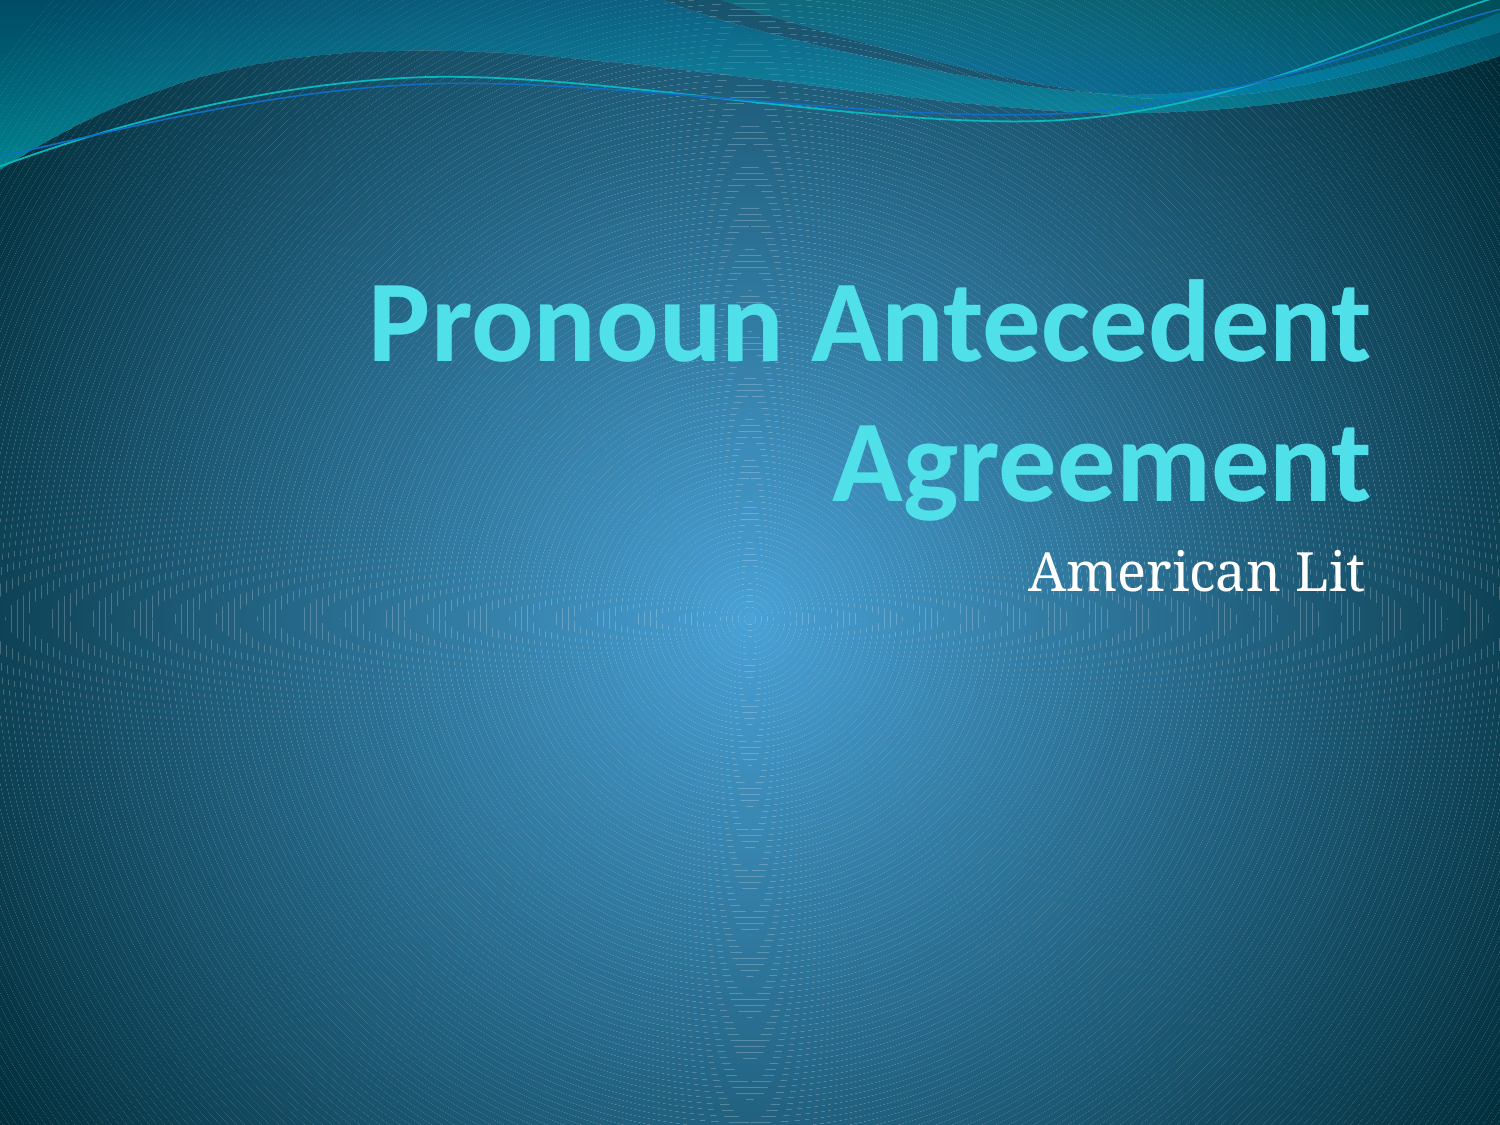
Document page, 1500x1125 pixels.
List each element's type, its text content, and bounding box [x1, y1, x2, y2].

subtitle American Lit [87, 529, 1376, 818]
title Pronoun Antecedent Agreement [87, 224, 1376, 525]
